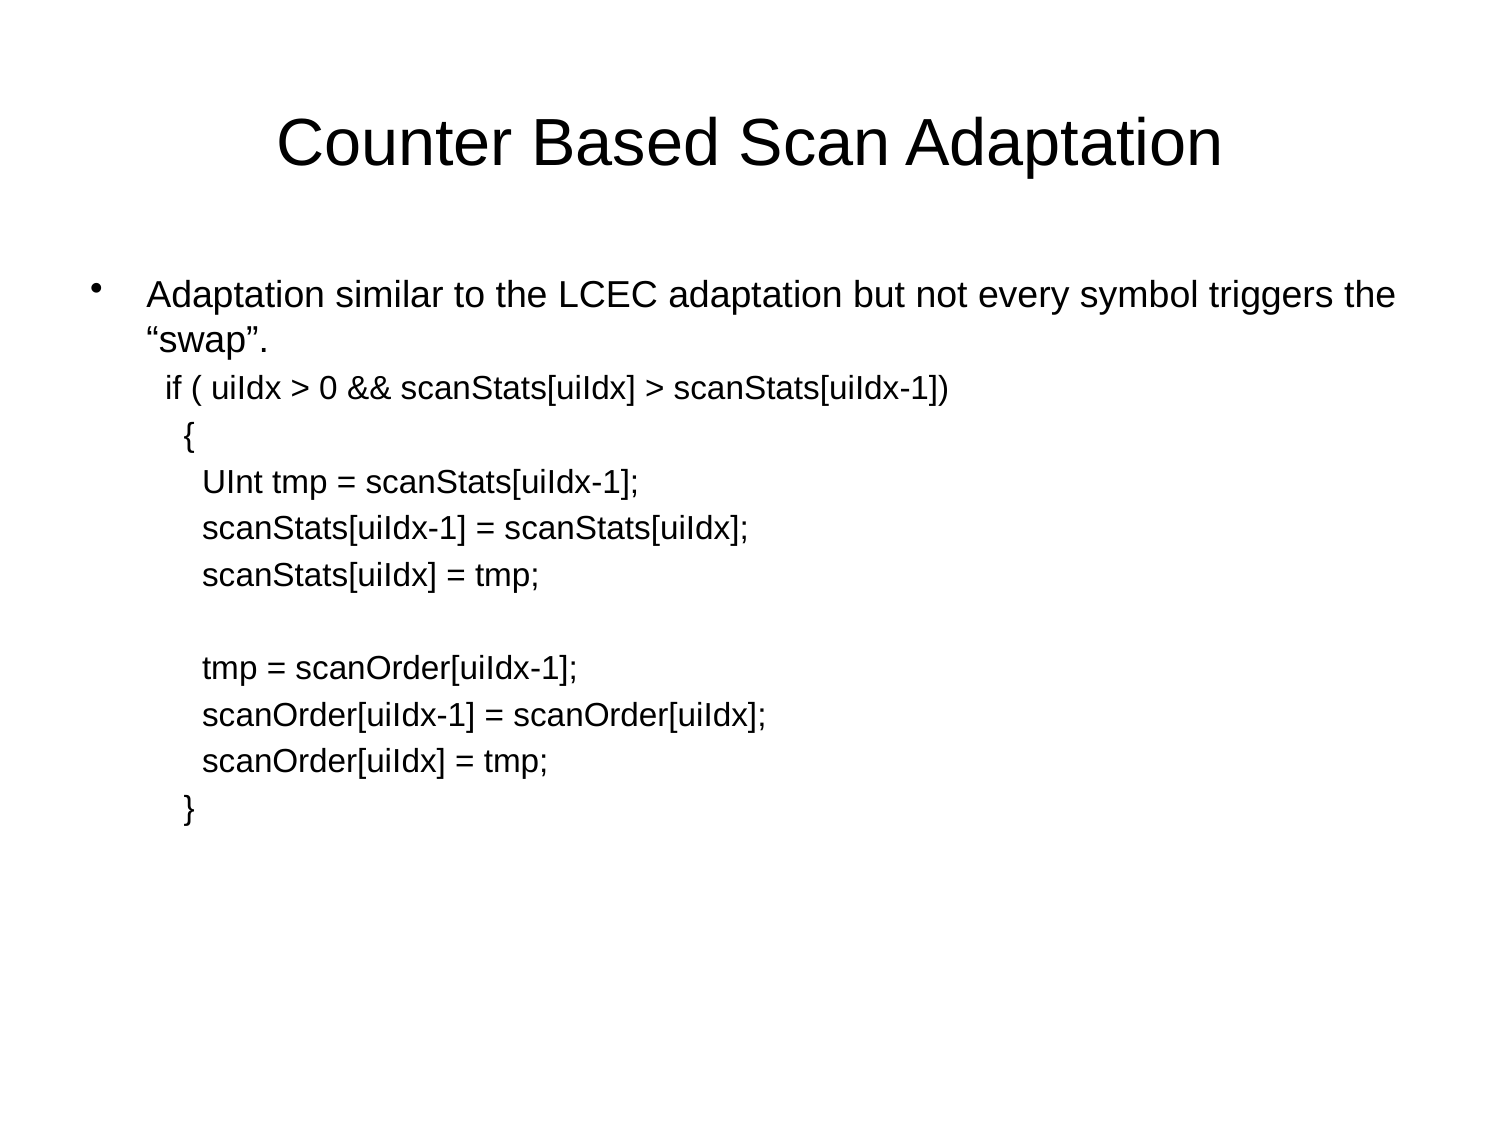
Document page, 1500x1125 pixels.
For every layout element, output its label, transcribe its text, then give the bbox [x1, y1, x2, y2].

title Counter Based Scan Adaptation [74, 44, 1426, 233]
list Adaptation similar to the LCEC adaptation but not every symbol triggers the “swap”. if ( uiIdx > 0 && scanStats[uiIdx] > scanStats[uiIdx-1]) { UInt tmp = scanStats[uiIdx-1]; scanStats[uiIdx-1] = scanStats[uiIdx]; scanStats[uiIdx] = tmp; tmp = scanOrder[uiIdx-1]; scanOrder[uiIdx-1] = scanOrder[uiIdx]; scanOrder[uiIdx] = tmp; } [74, 262, 1426, 1006]
